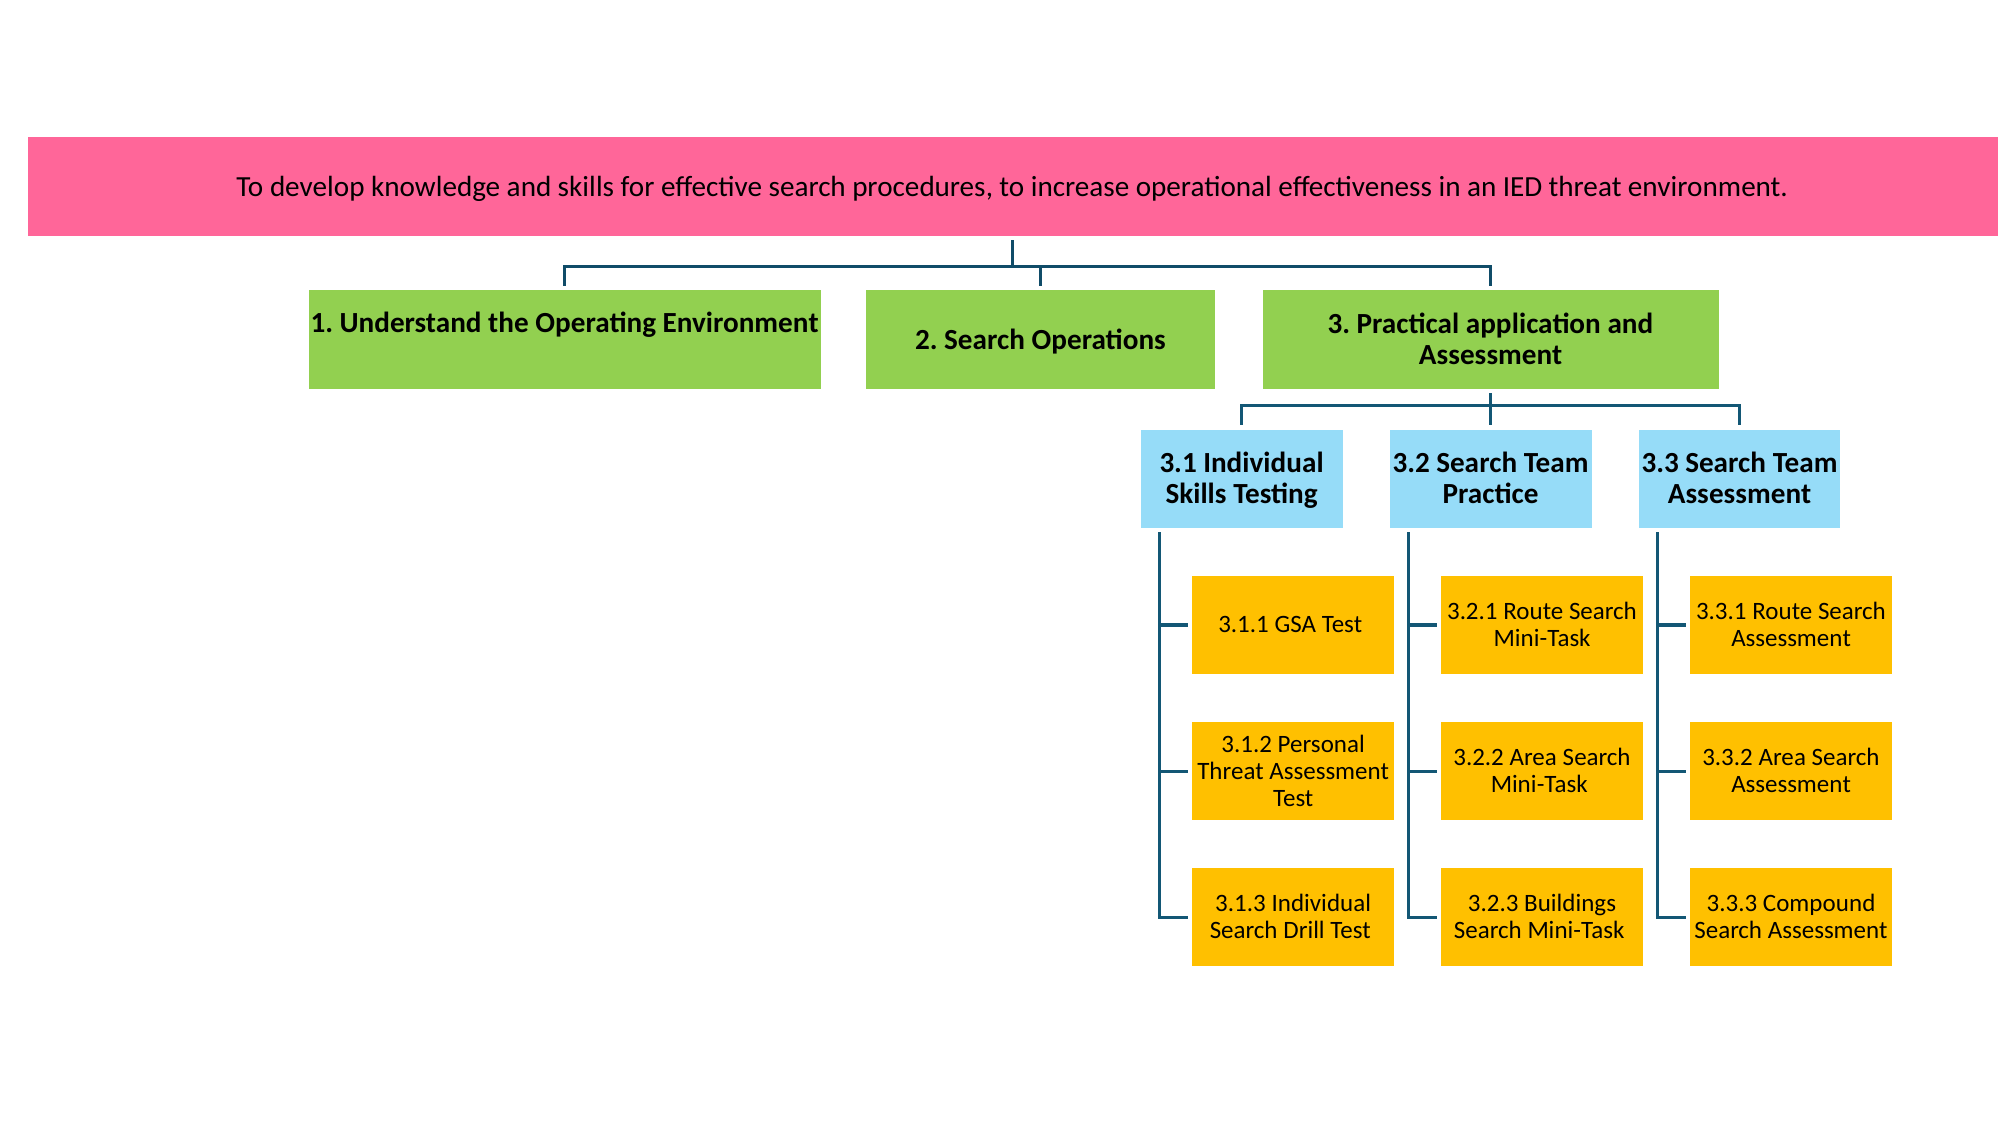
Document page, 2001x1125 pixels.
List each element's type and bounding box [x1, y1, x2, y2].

text_box [24, 11, 2000, 1093]
